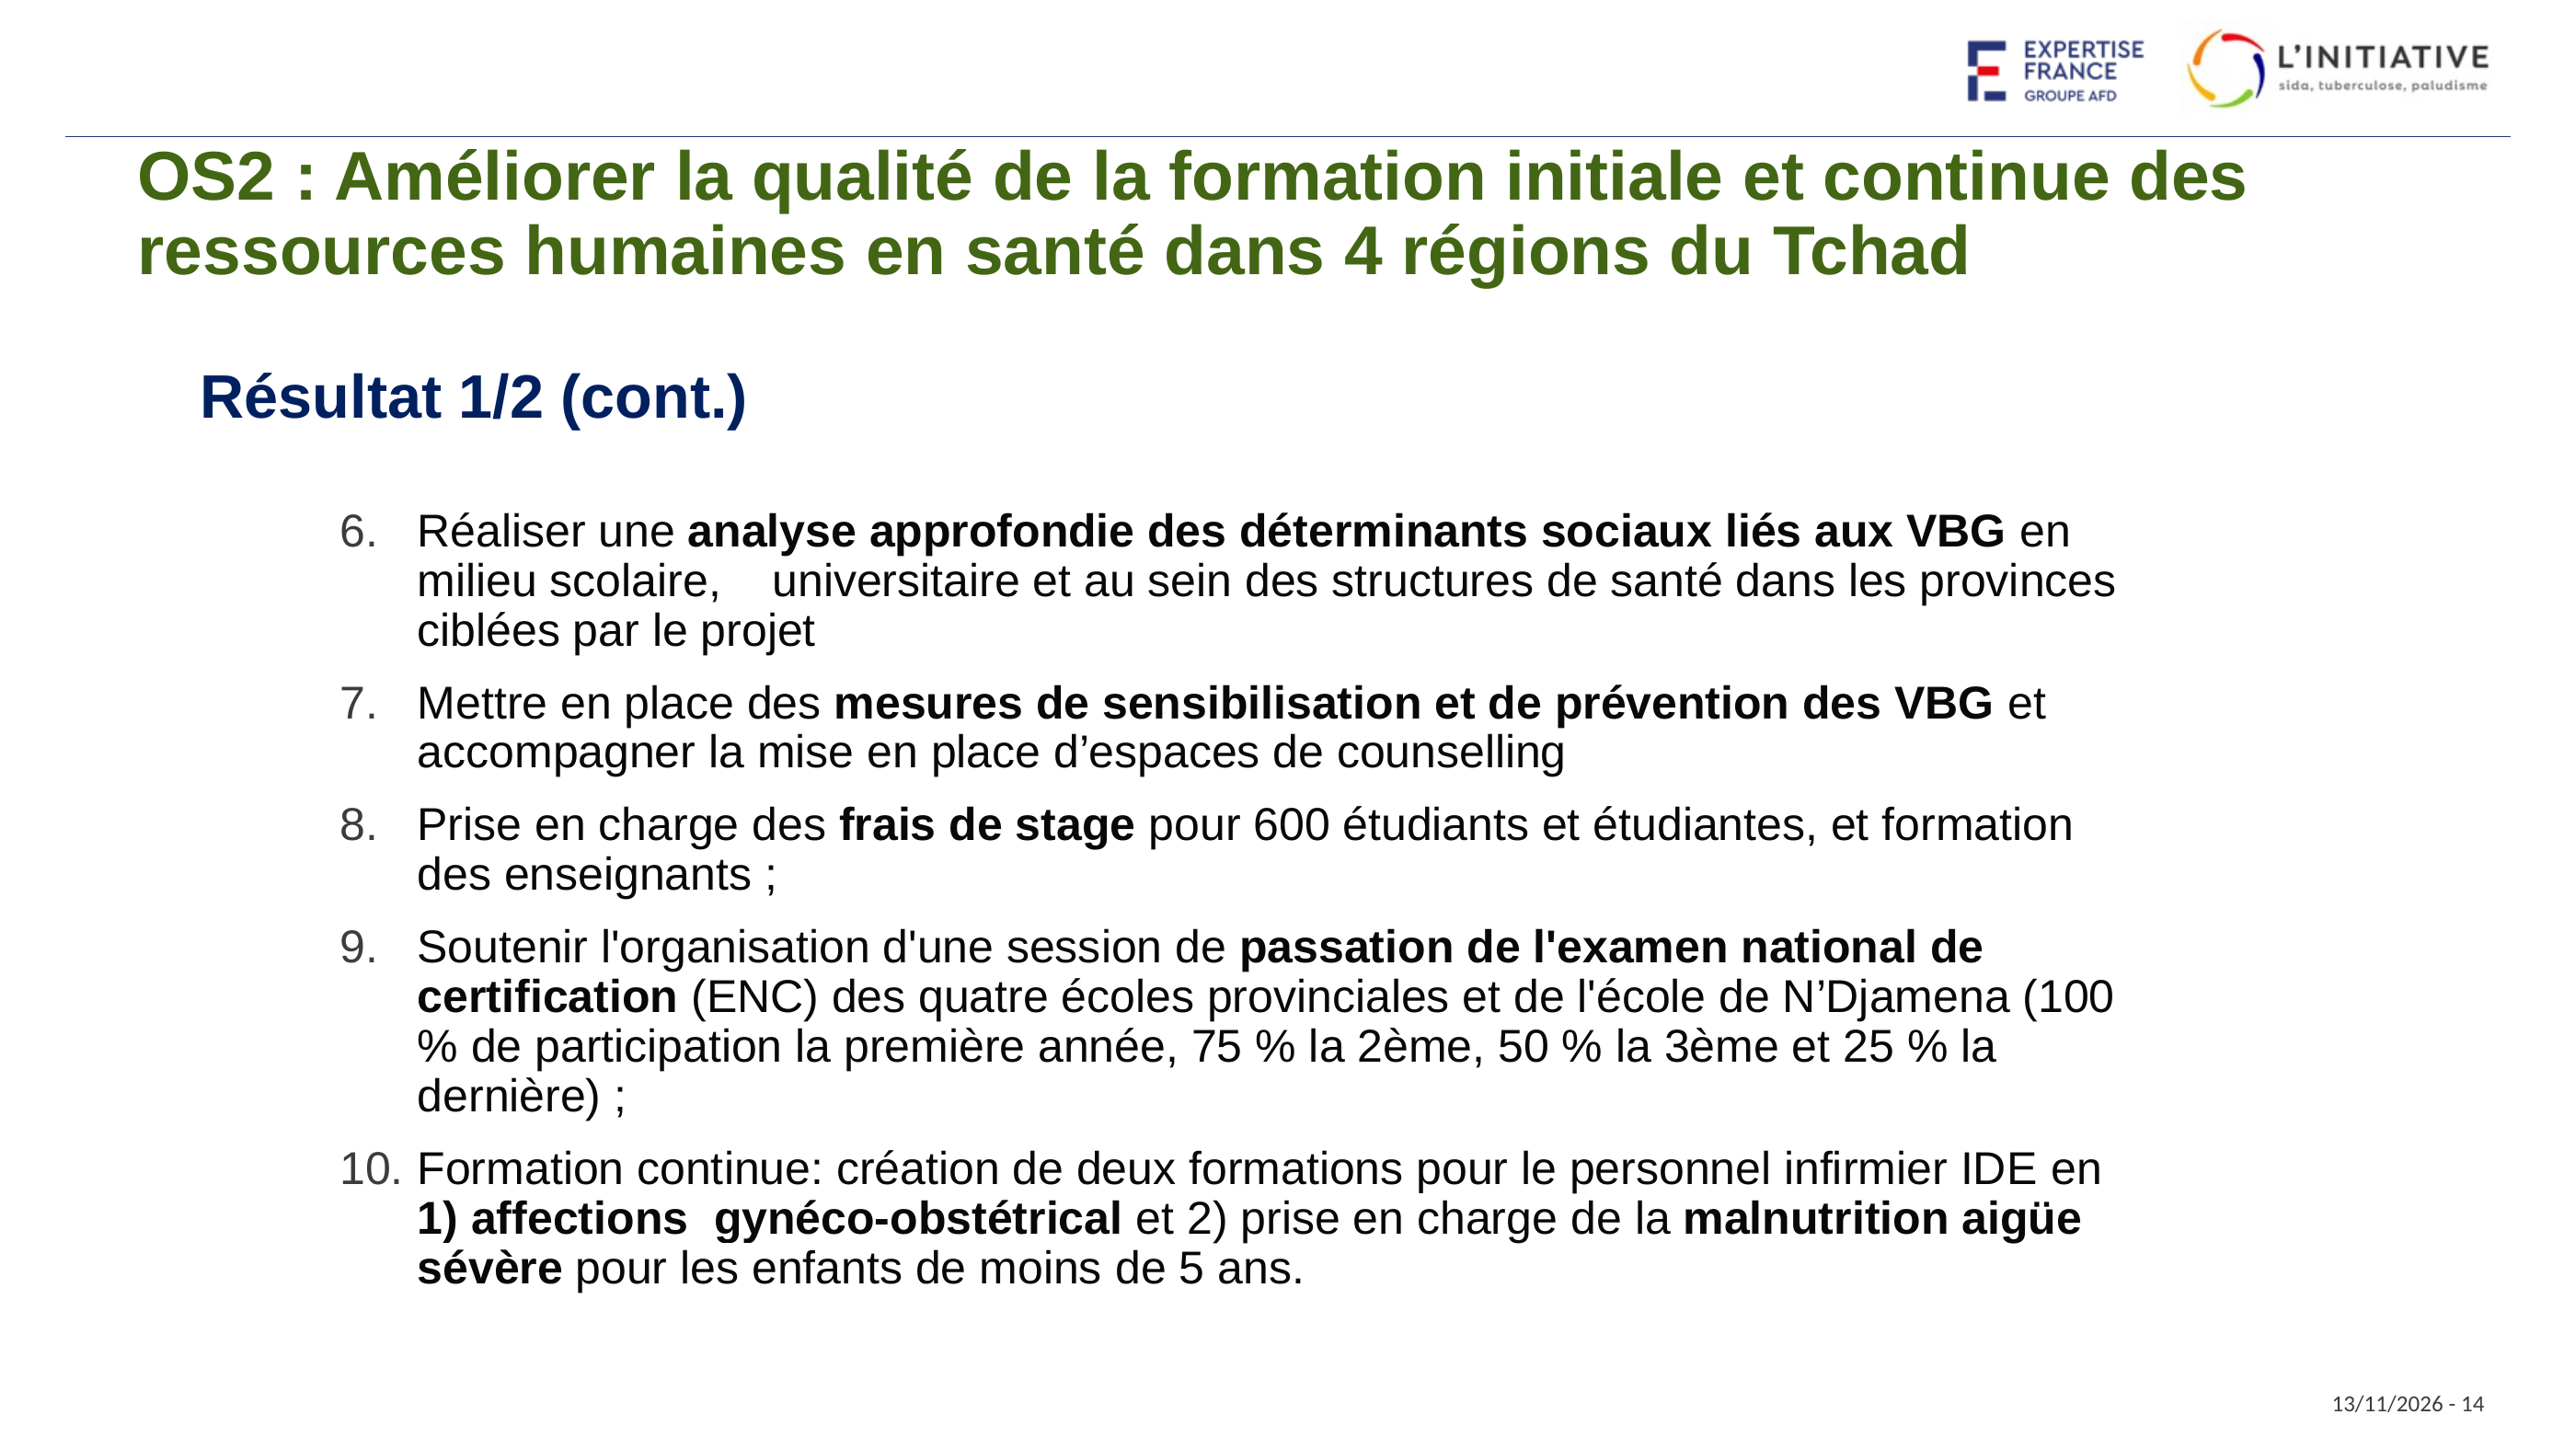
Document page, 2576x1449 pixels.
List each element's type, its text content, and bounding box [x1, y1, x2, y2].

picture [1949, 0, 2519, 137]
text_box Réaliser une analyse approfondie des déterminants sociaux liés aux VBG en milieu scolaire, universitaire et au sein des structures de santé dans les provinces ciblées par le projet Mettre en place des mesures de sensibilisation et de prévention des VBG et accompagner la mise en place d’espaces de counselling Prise en charge des frais de stage pour 600 étudiants et étudiantes, et formation des enseignants ; Soutenir l'organisation d'une session de passation de l'examen national de certification (ENC) des quatre écoles provinciales et de l'école de N’Djamena (100 % de participation la première année, 75 % la 2ème, 50 % la 3ème et 25 % la dernière) ; Formation continue: création de deux formations pour le personnel infirmier IDE en 1) affections gynéco-obstétrical et 2) prise en charge de la malnutrition aigüe sévère pour les enfants de moins de 5 ans. [326, 500, 2141, 1301]
text_box Résultat 1/2 (cont.) [186, 358, 1184, 446]
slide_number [956, 1363, 2499, 1442]
text_box OS2 : Améliorer la qualité de la formation initiale et continue des ressources humaines en santé dans 4 régions du Tchad [42, 133, 2341, 328]
